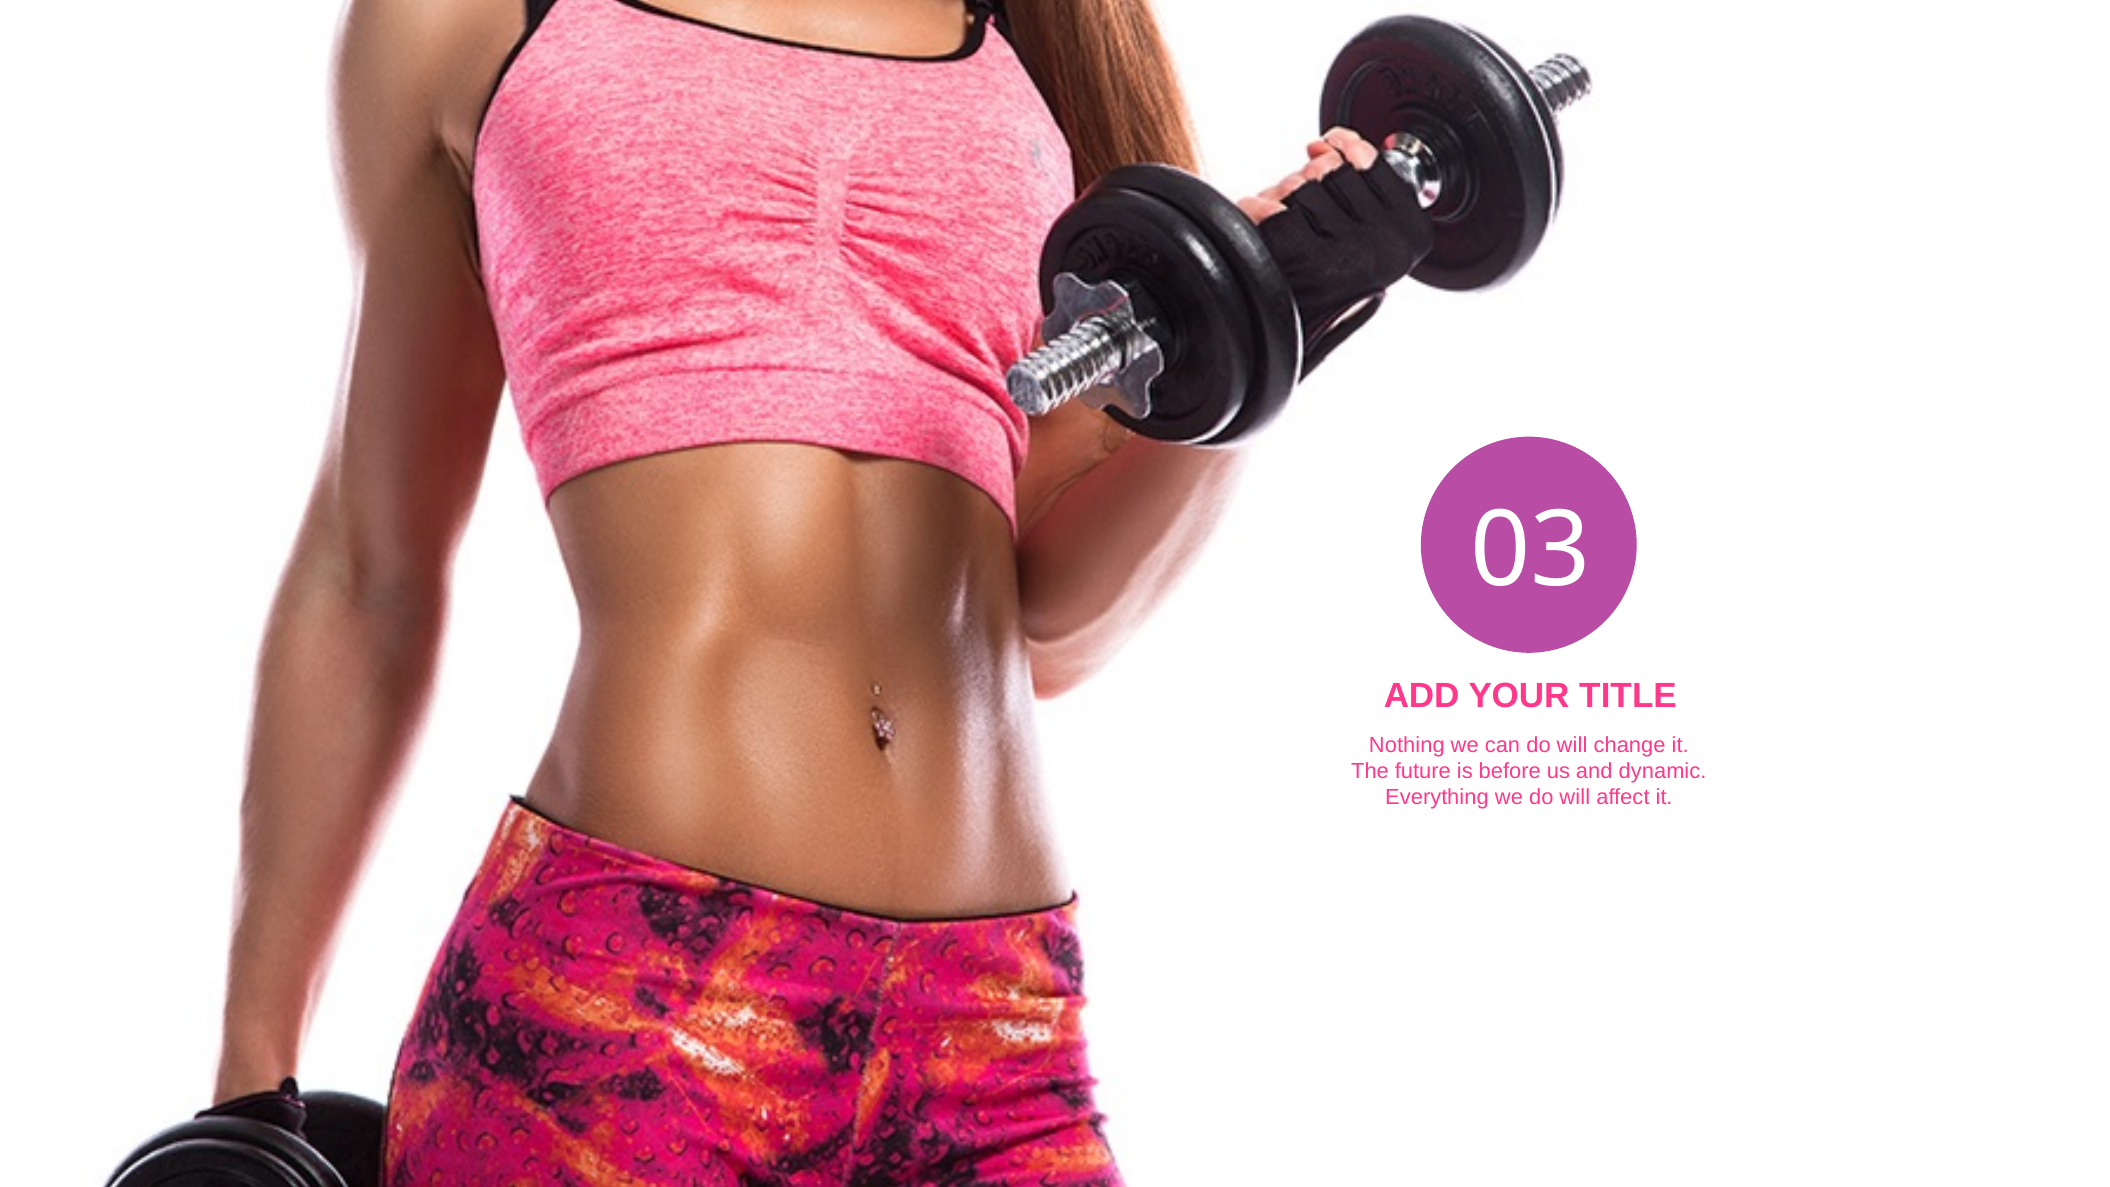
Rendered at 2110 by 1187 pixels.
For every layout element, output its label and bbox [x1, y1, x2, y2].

text_box [0, 0, 2110, 1187]
text_box [1420, 436, 1637, 653]
text_box [1334, 665, 1726, 818]
